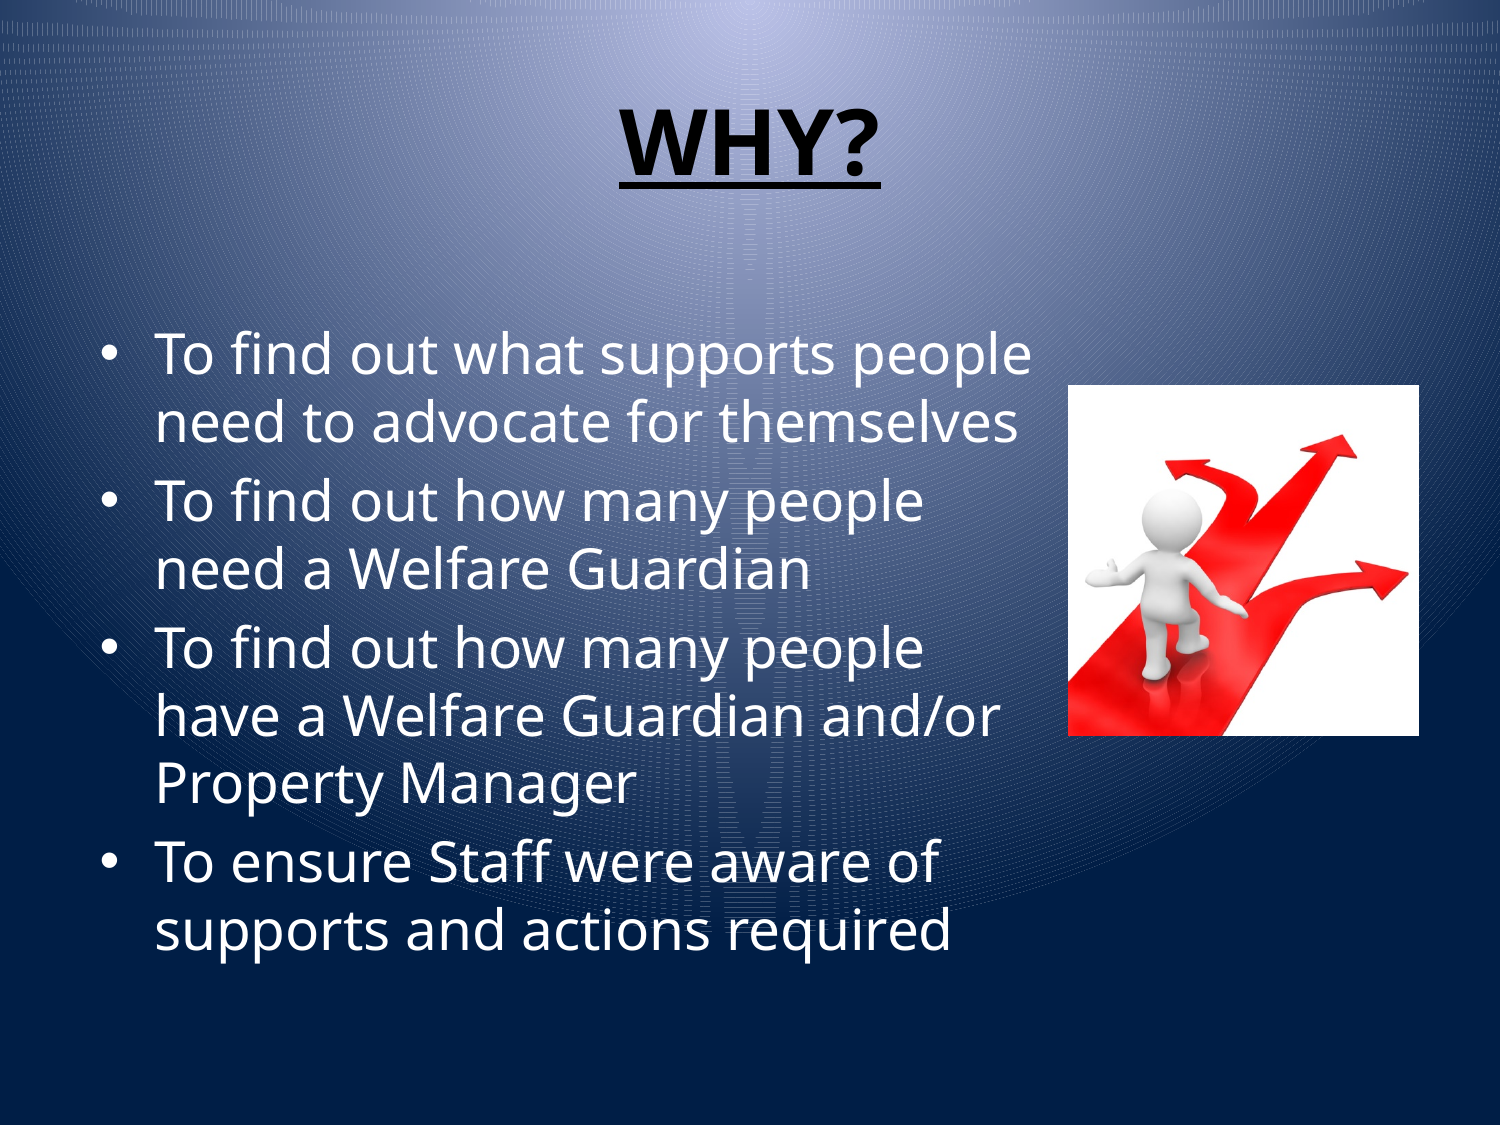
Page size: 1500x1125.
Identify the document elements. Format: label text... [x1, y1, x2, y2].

title WHY? [75, 45, 1425, 233]
picture [1068, 385, 1420, 736]
list To find out what supports people need to advocate for themselves To find out how many people need a Welfare Guardian To find out how many people have a Welfare Guardian and/or Property Manager To ensure Staff were aware of supports and actions required [84, 231, 1067, 1016]
